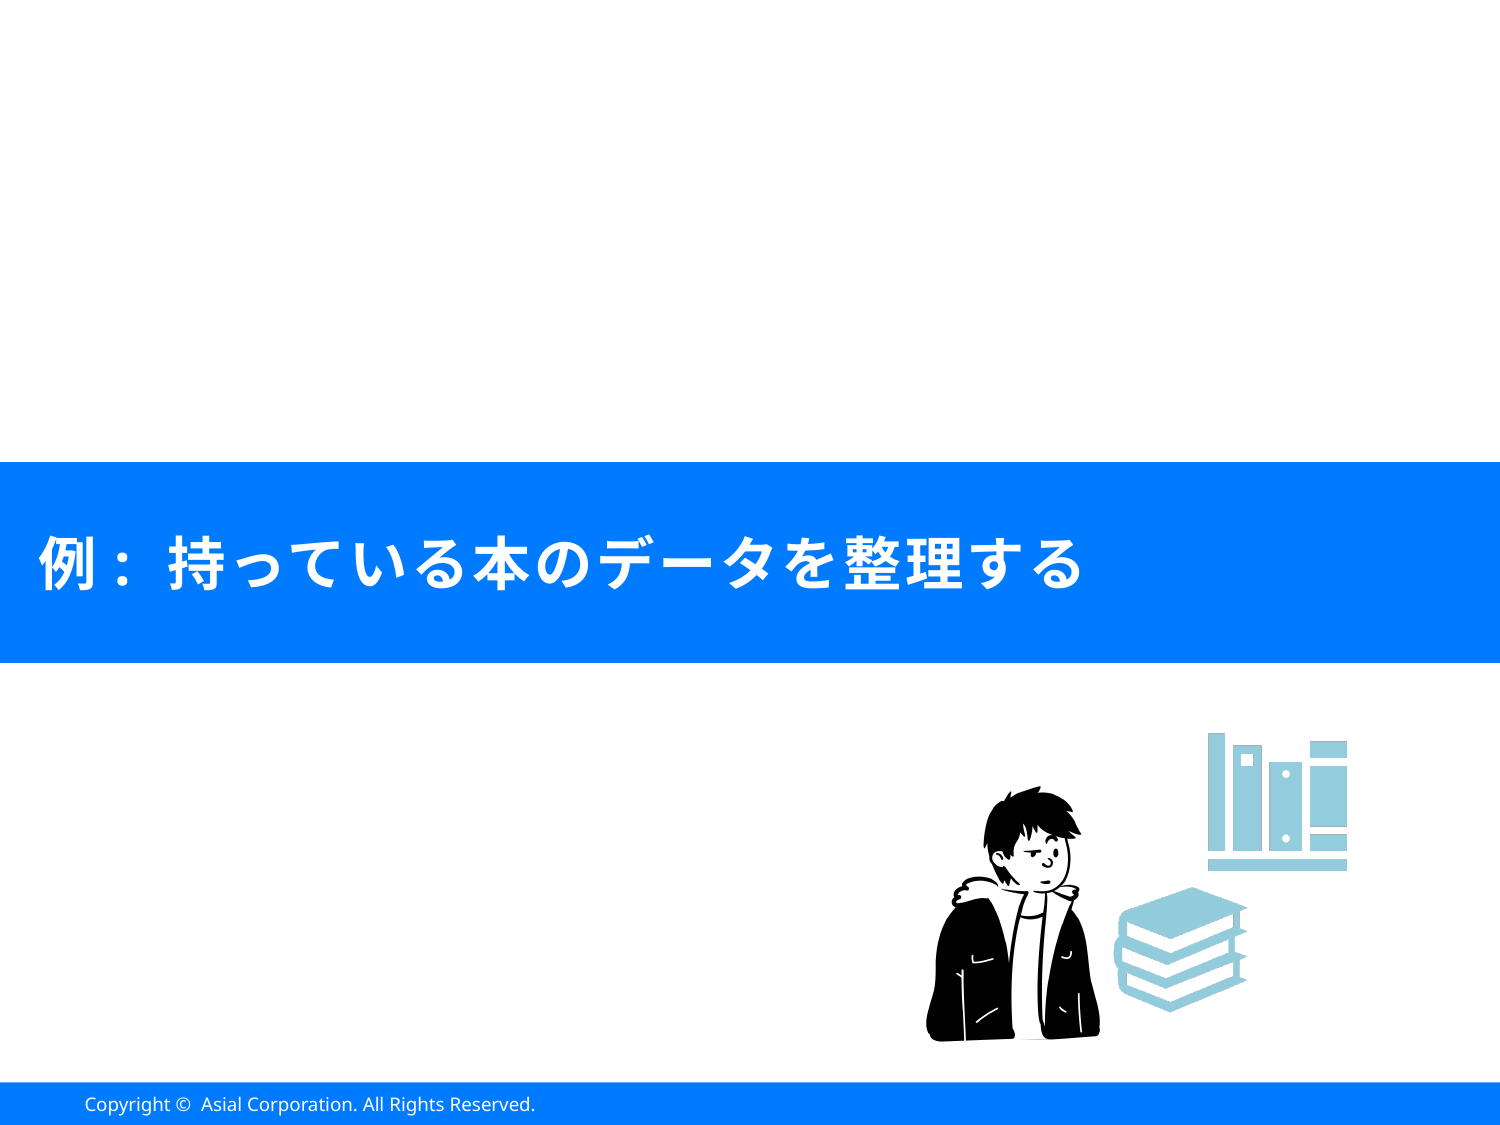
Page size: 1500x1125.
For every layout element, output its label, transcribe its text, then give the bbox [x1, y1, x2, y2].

title 例: 持っている本のデータを整理する [23, 462, 1500, 663]
picture [919, 705, 1375, 1050]
